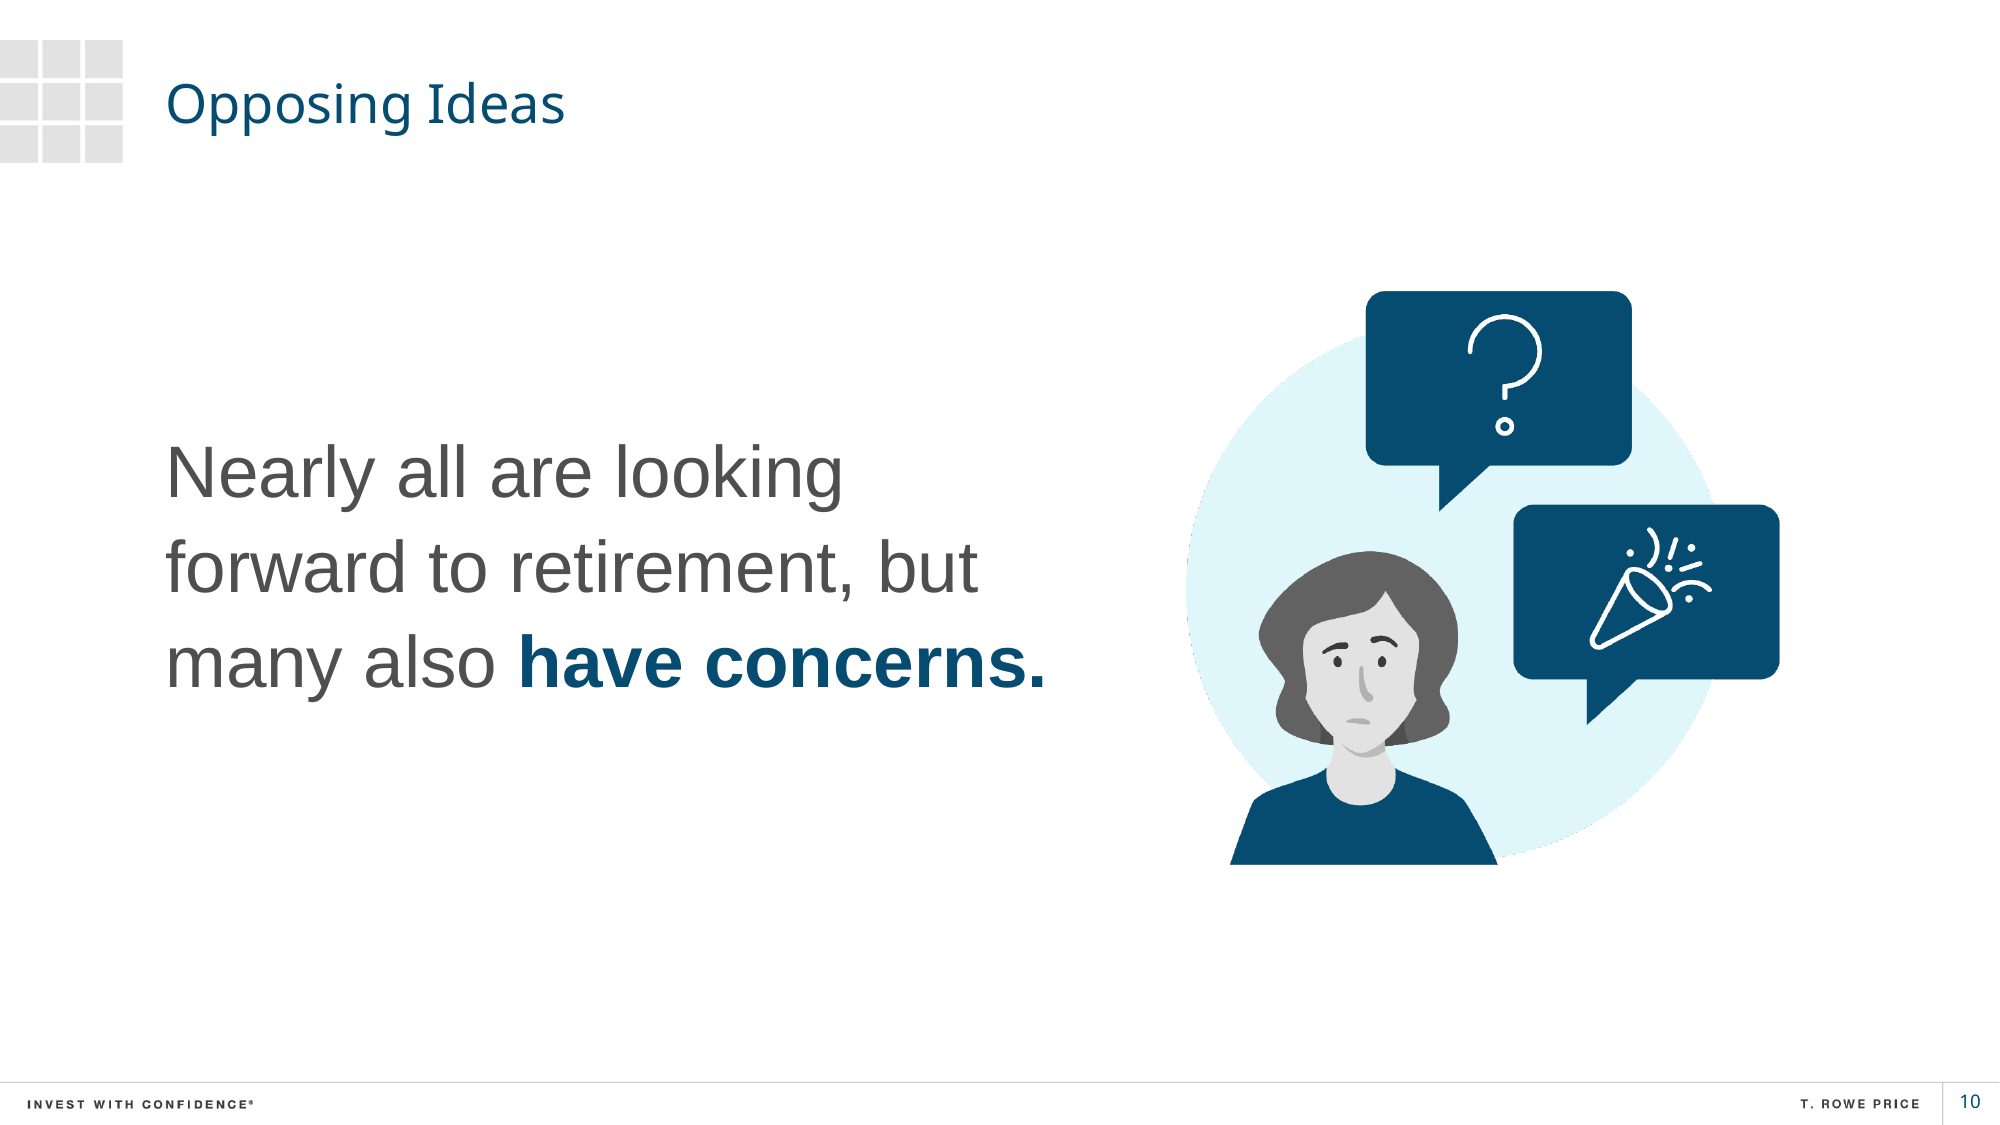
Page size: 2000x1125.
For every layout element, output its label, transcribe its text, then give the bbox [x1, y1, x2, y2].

picture [0, 0, 2000, 1125]
title Opposing Ideas [150, 41, 1875, 163]
text_box Nearly all are looking forward to retirement, but many also have concerns. [150, 410, 1077, 725]
